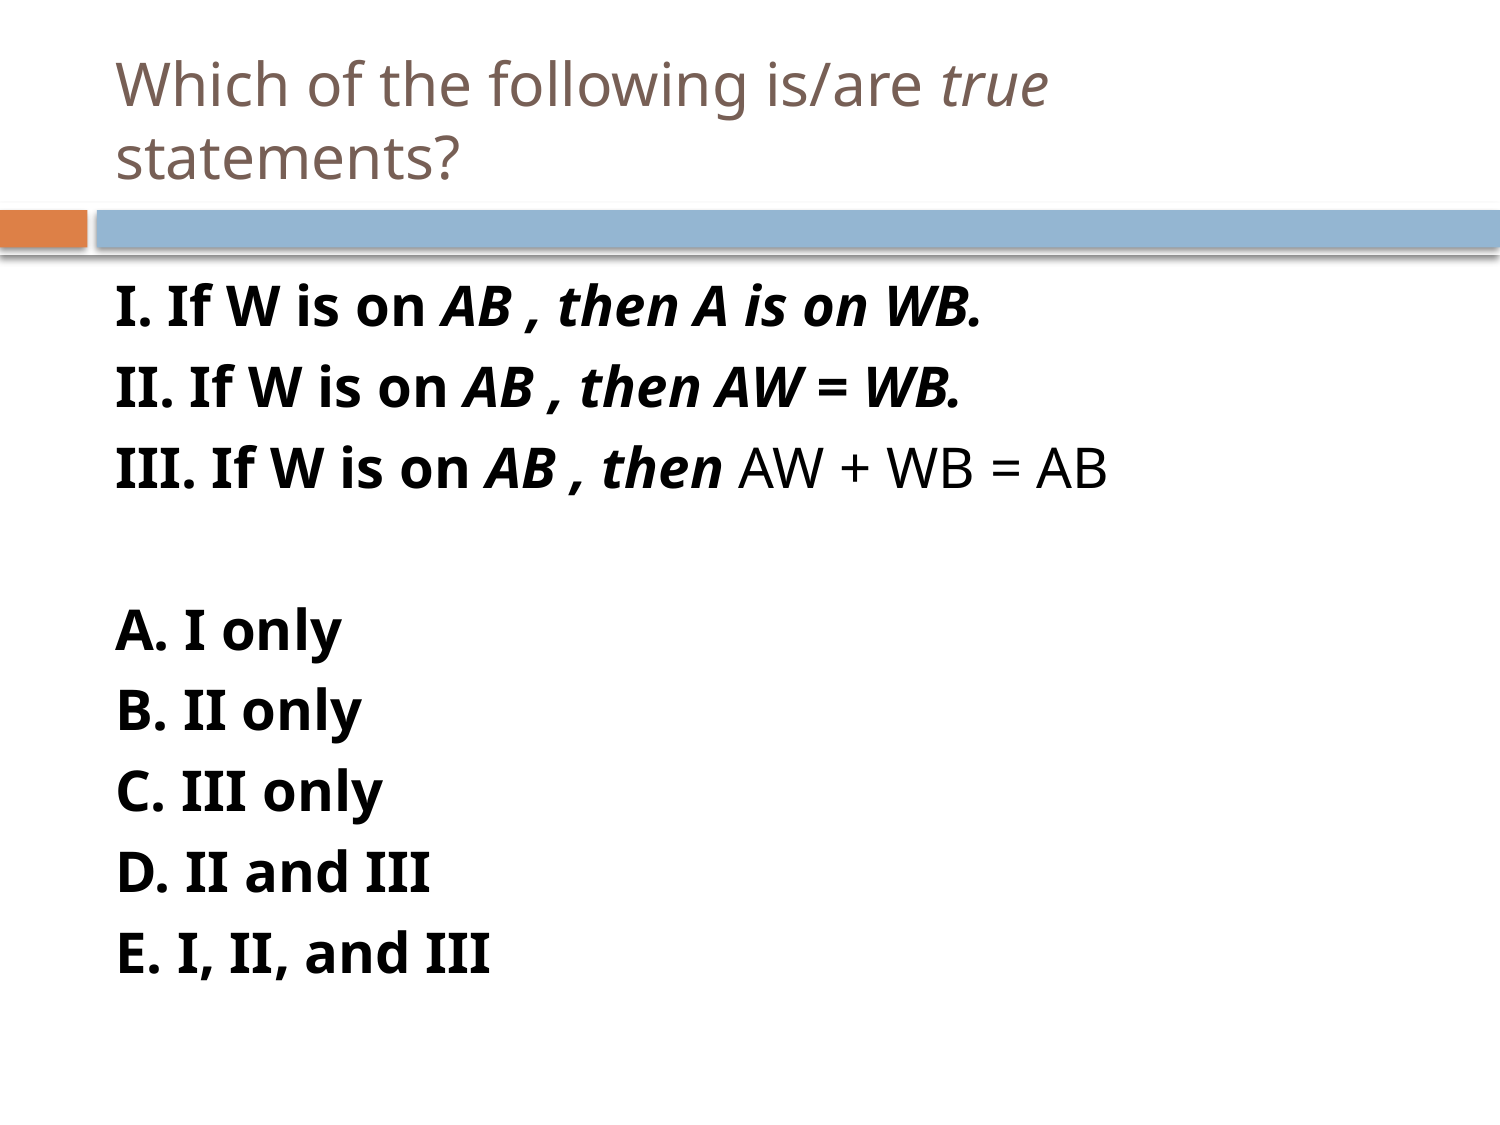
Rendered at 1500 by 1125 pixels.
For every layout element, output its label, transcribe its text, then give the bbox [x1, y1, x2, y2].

list I. If W is on AB , then A is on WB. II. If W is on AB , then AW = WB. III. If W is on AB , then AW + WB = AB A. I only B. II only C. III only D. II and III E. I, II, and III [100, 262, 1438, 1000]
title Which of the following is/are true statements? [100, 37, 1438, 200]
